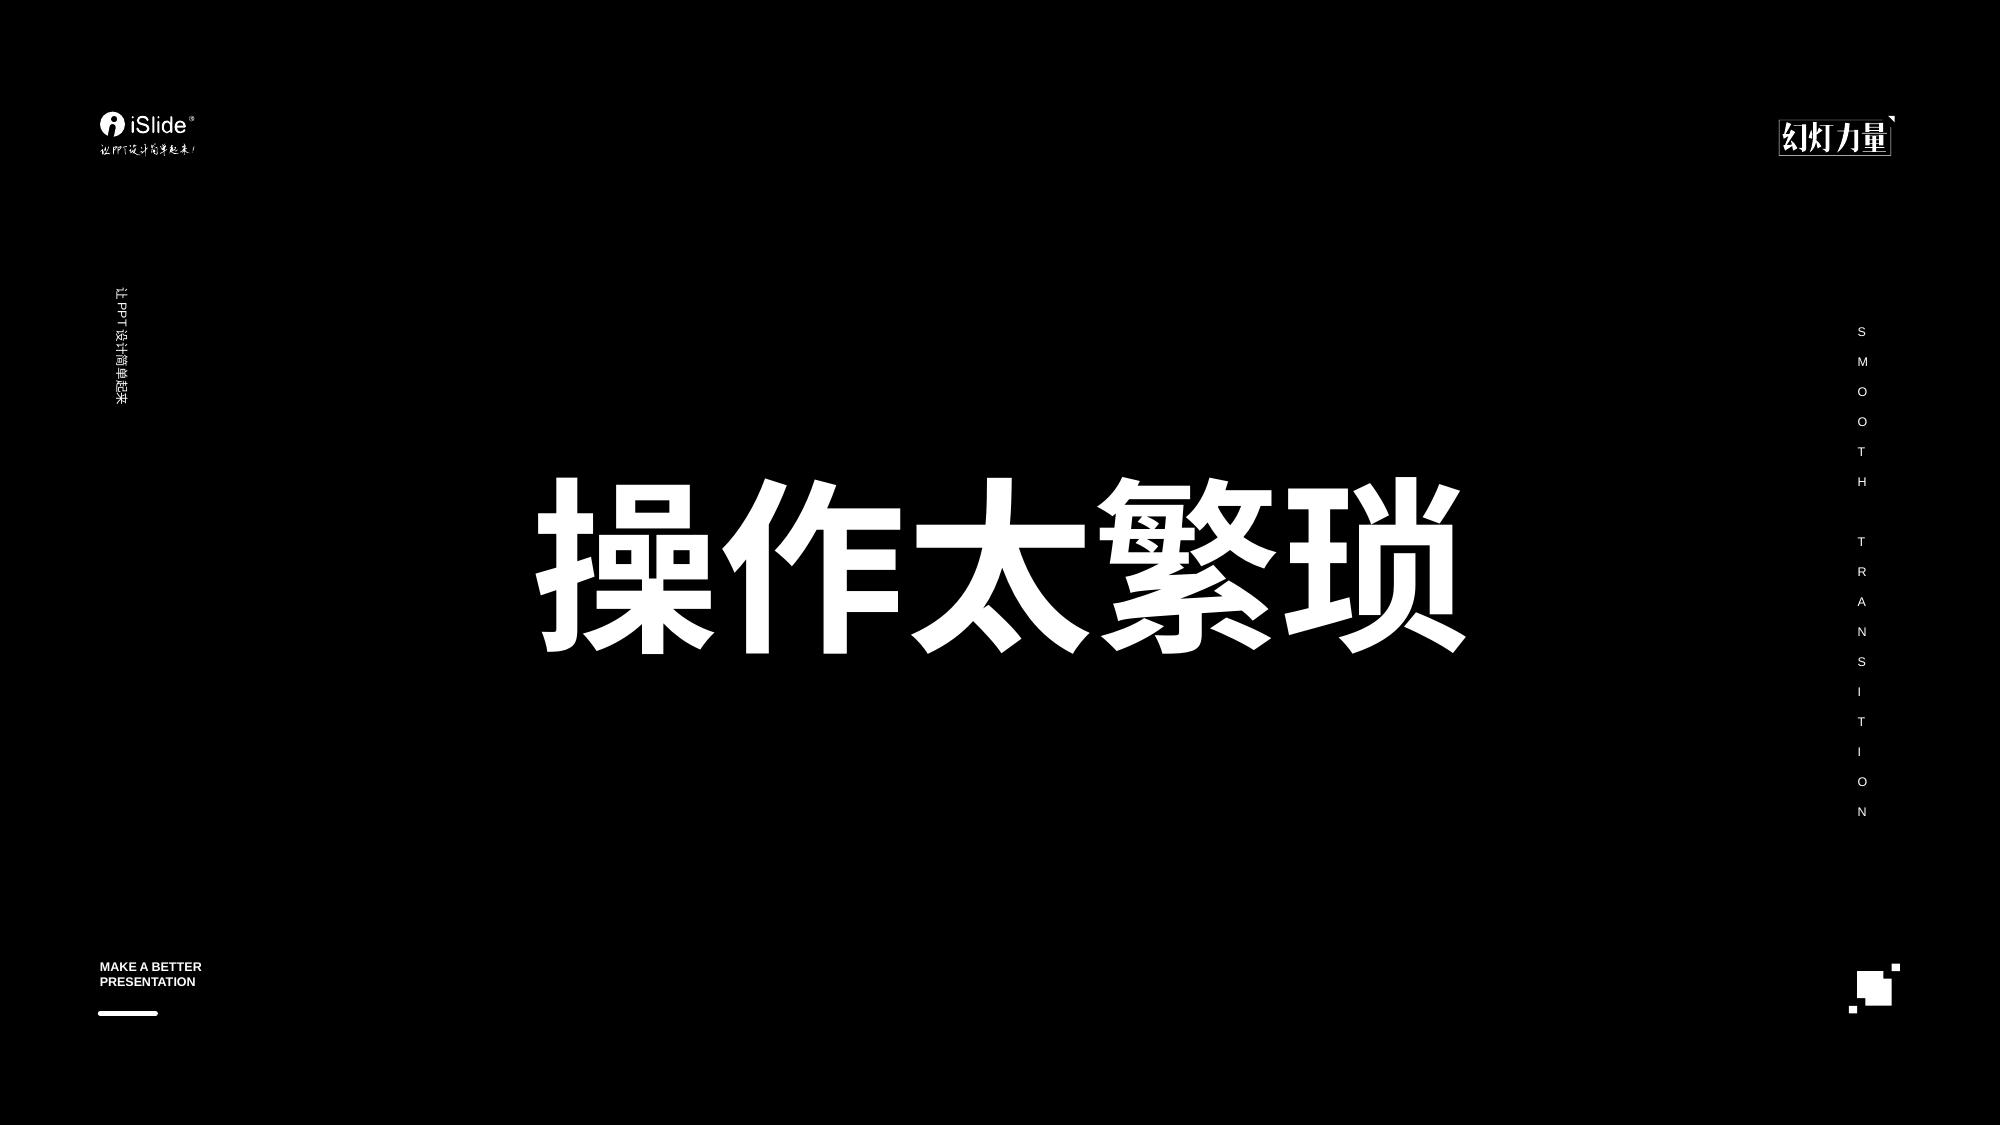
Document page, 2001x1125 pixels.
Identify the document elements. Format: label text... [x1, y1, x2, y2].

text_box 操作太繁琐 [211, 405, 1788, 719]
